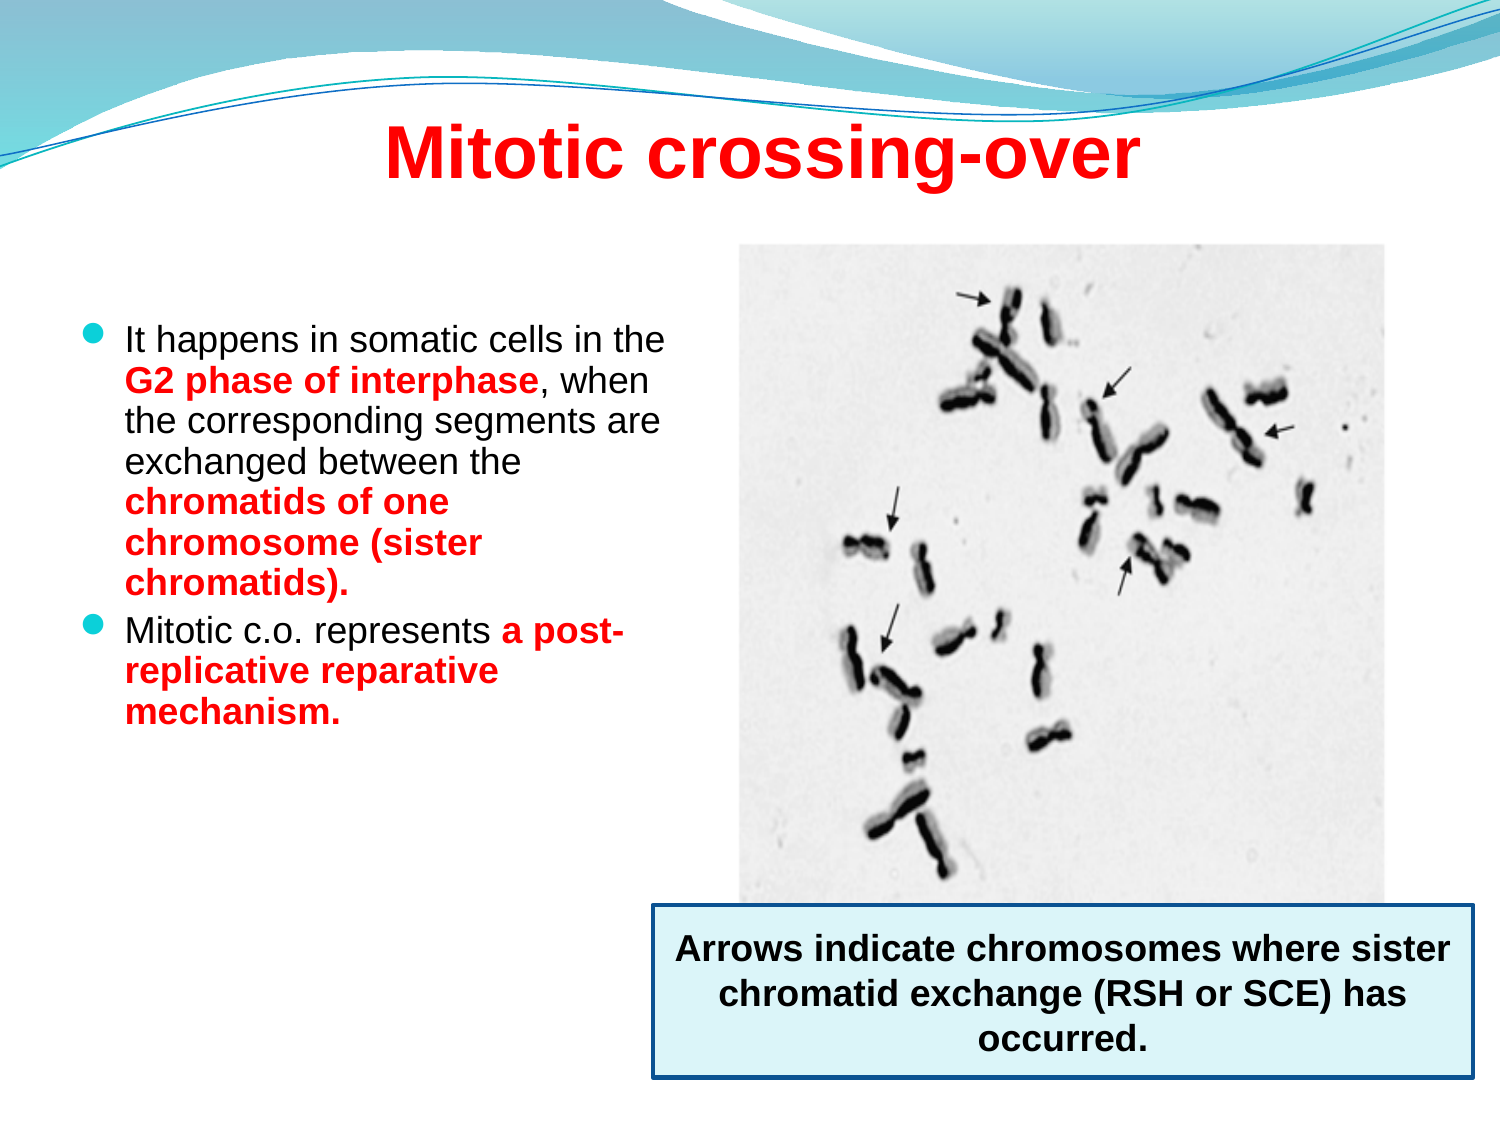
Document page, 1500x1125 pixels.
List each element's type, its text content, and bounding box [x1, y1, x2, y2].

title Mitotic crossing-over [88, 54, 1439, 243]
picture [737, 243, 1388, 929]
text_box Arrows indicate chromosomes where sister chromatid exchange (RSH or SCE) has occurred. [651, 903, 1475, 1080]
list It happens in somatic cells in the G2 phase of interphase, when the corresponding segments are exchanged between the chromatids of one chromosome (sister chromatids). Mitotic c.o. represents a post-replicative reparative mechanism. [64, 255, 703, 1047]
